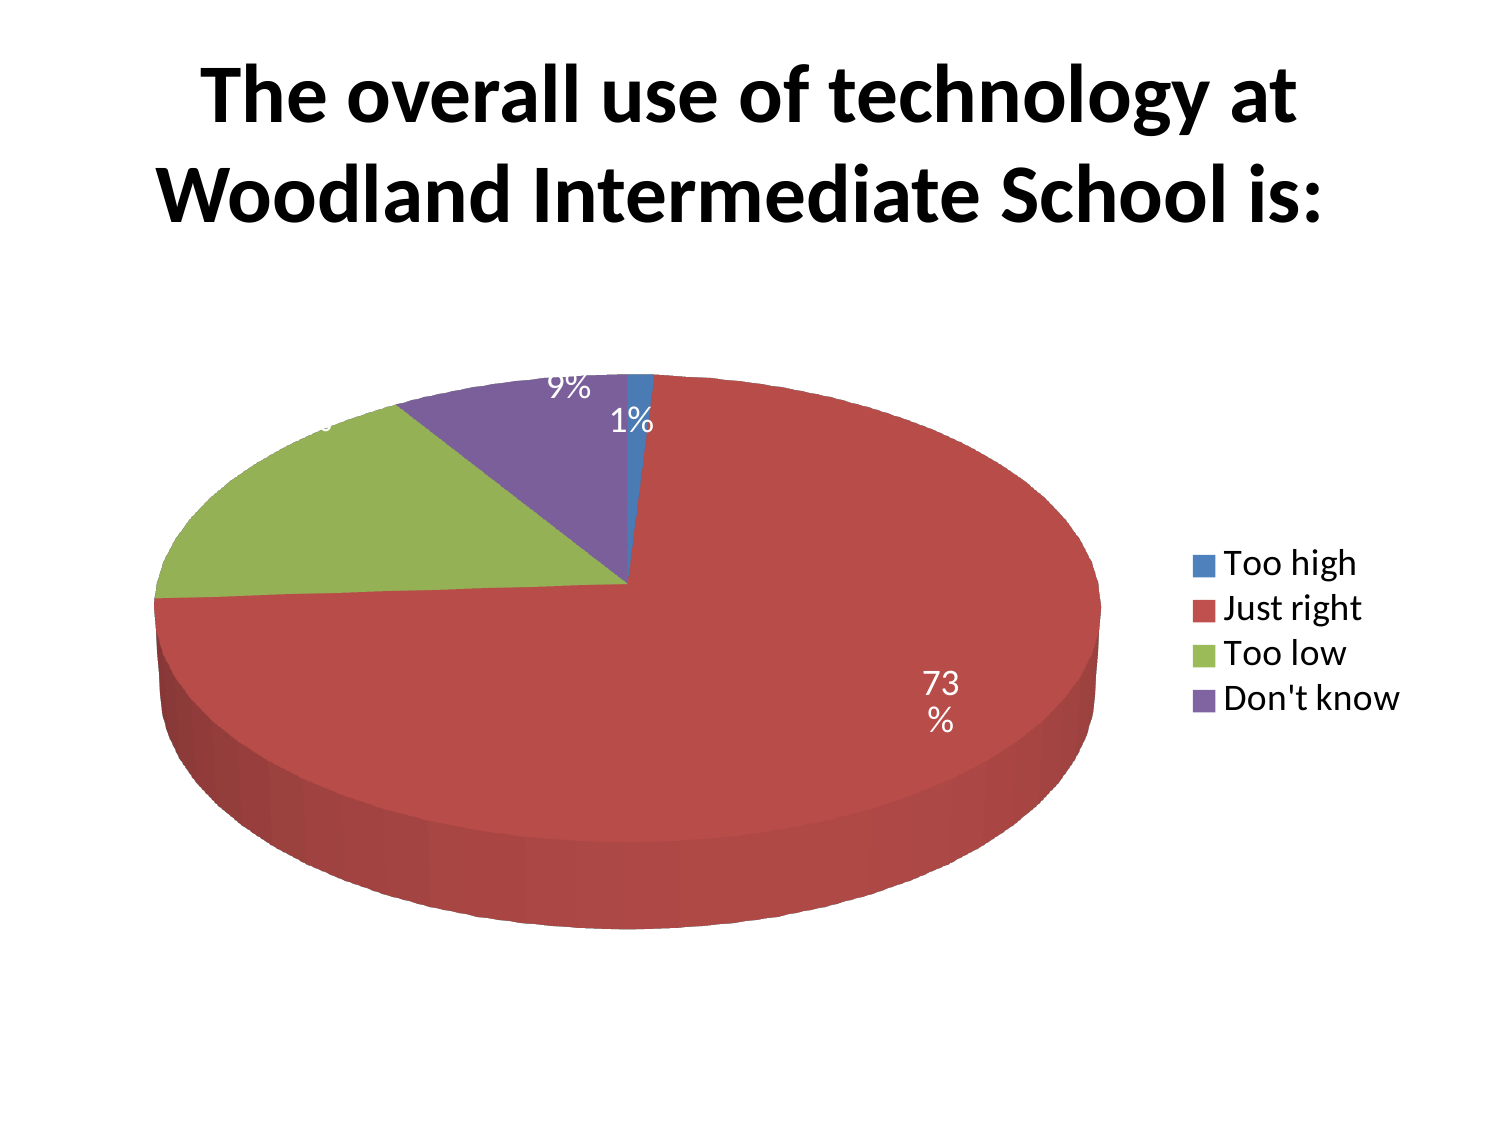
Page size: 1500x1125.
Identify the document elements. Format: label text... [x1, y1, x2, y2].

chart [74, 262, 1426, 1006]
title The overall use of technology at Woodland Intermediate School is: [0, 45, 1500, 233]
